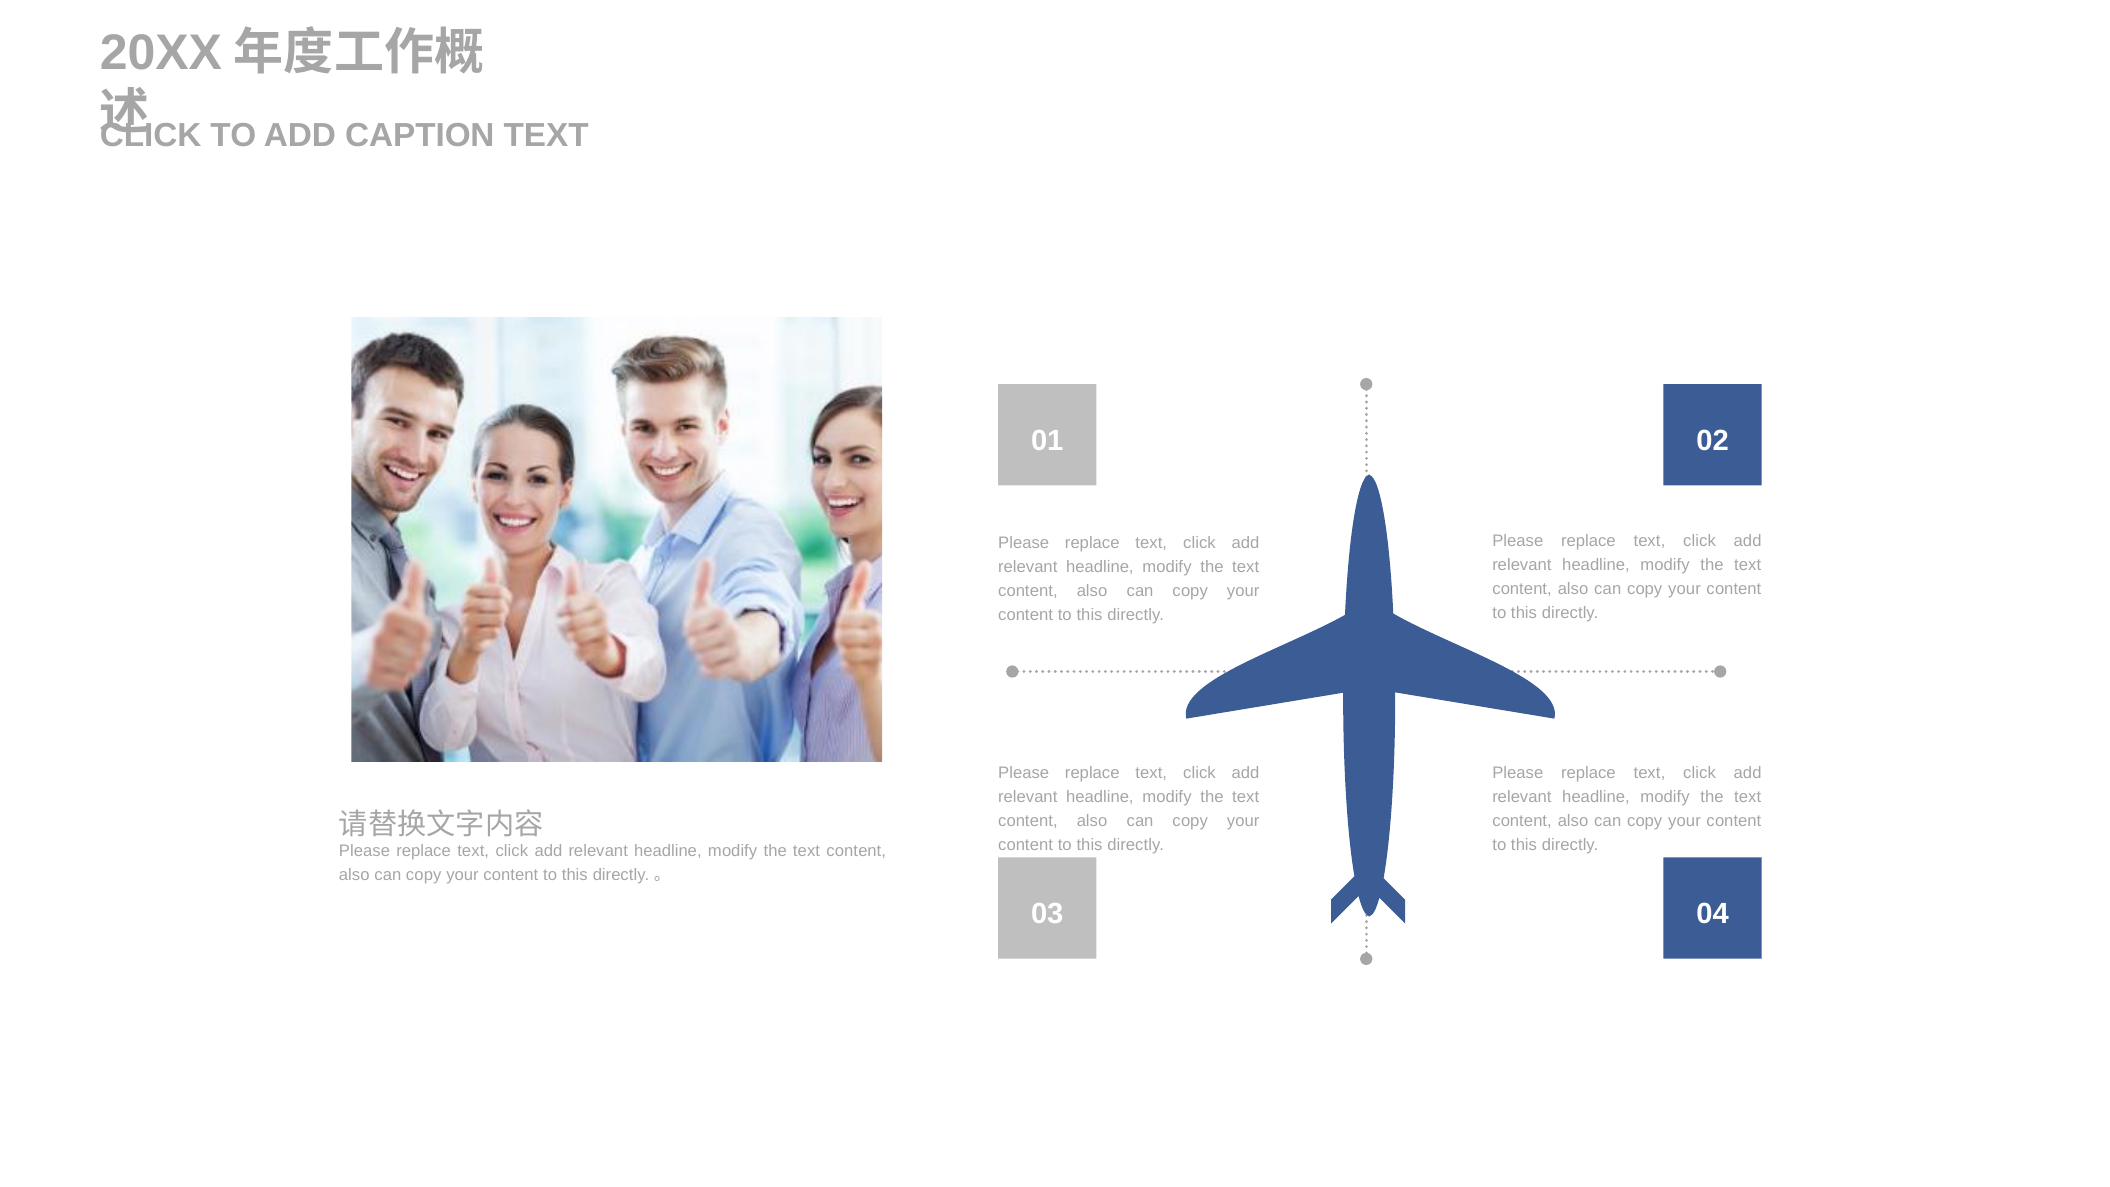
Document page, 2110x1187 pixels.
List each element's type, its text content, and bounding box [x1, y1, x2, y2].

text_box Please replace text, click add relevant headline, modify the text content, also can copy your content to this directly.。 [339, 836, 888, 884]
text_box 01 [997, 383, 1098, 486]
text_box Please replace text, click add relevant headline, modify the text content, also can copy your content to this directly. [1492, 525, 1762, 622]
text_box [350, 317, 883, 763]
text_box [1367, 473, 1515, 671]
text_box CLICK TO ADD CAPTION TEXT [99, 113, 629, 154]
text_box [1367, 672, 1556, 926]
text_box 02 [1662, 383, 1763, 486]
text_box [1226, 475, 1366, 671]
text_box Please replace text, click add relevant headline, modify the text content, also can copy your content to this directly. [998, 527, 1260, 624]
text_box Please replace text, click add relevant headline, modify the text content, also can copy your content to this directly. [998, 758, 1260, 854]
text_box Please replace text, click add relevant headline, modify the text content, also can copy your content to this directly. [1492, 758, 1762, 854]
text_box 03 [997, 856, 1098, 960]
text_box 请替换文字内容 [339, 798, 650, 836]
text_box 20XX年度工作概述 [99, 19, 534, 113]
text_box [1184, 672, 1366, 927]
text_box 04 [1662, 856, 1763, 960]
